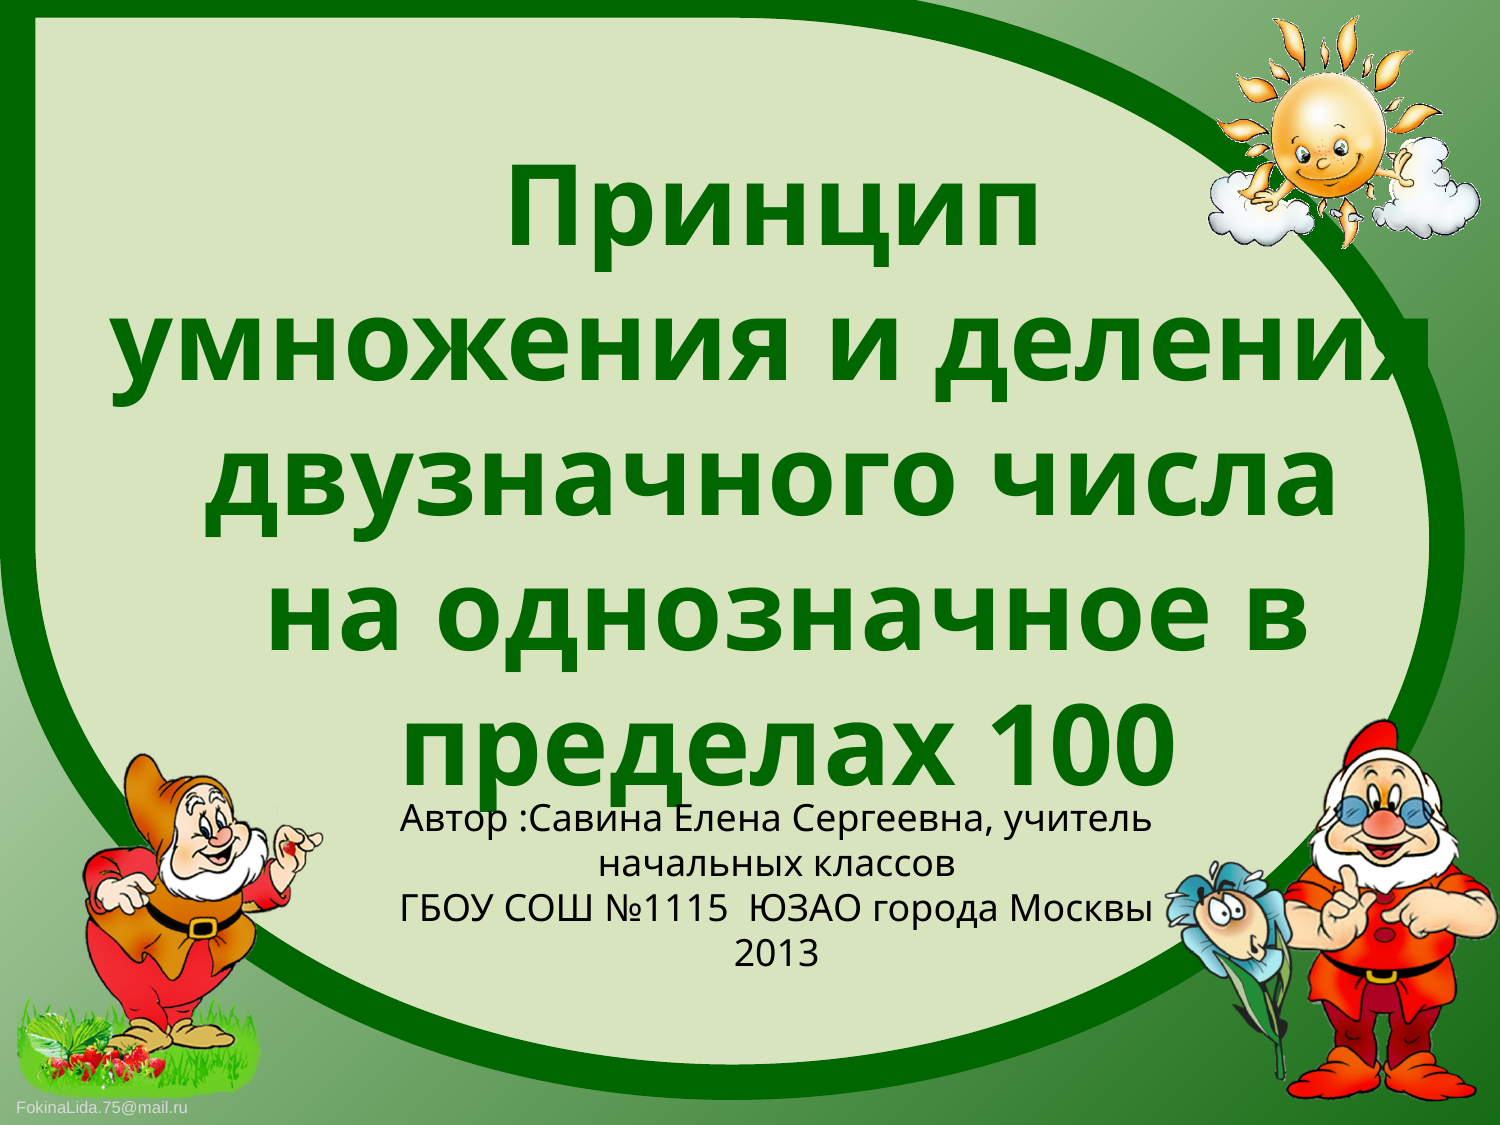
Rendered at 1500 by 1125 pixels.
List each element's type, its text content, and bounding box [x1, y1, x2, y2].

picture [1163, 816, 1500, 1104]
picture [17, 751, 324, 1101]
picture [1198, 0, 1500, 125]
text_box Принцип умножения и деления двузначного числа на однозначное в пределах 100 [76, 125, 1500, 816]
text_box Автор :Савина Елена Сергеевна, учитель начальных классов ГБОУ СОШ №1115 ЮЗАО города Москвы 2013 [301, 786, 1253, 1027]
